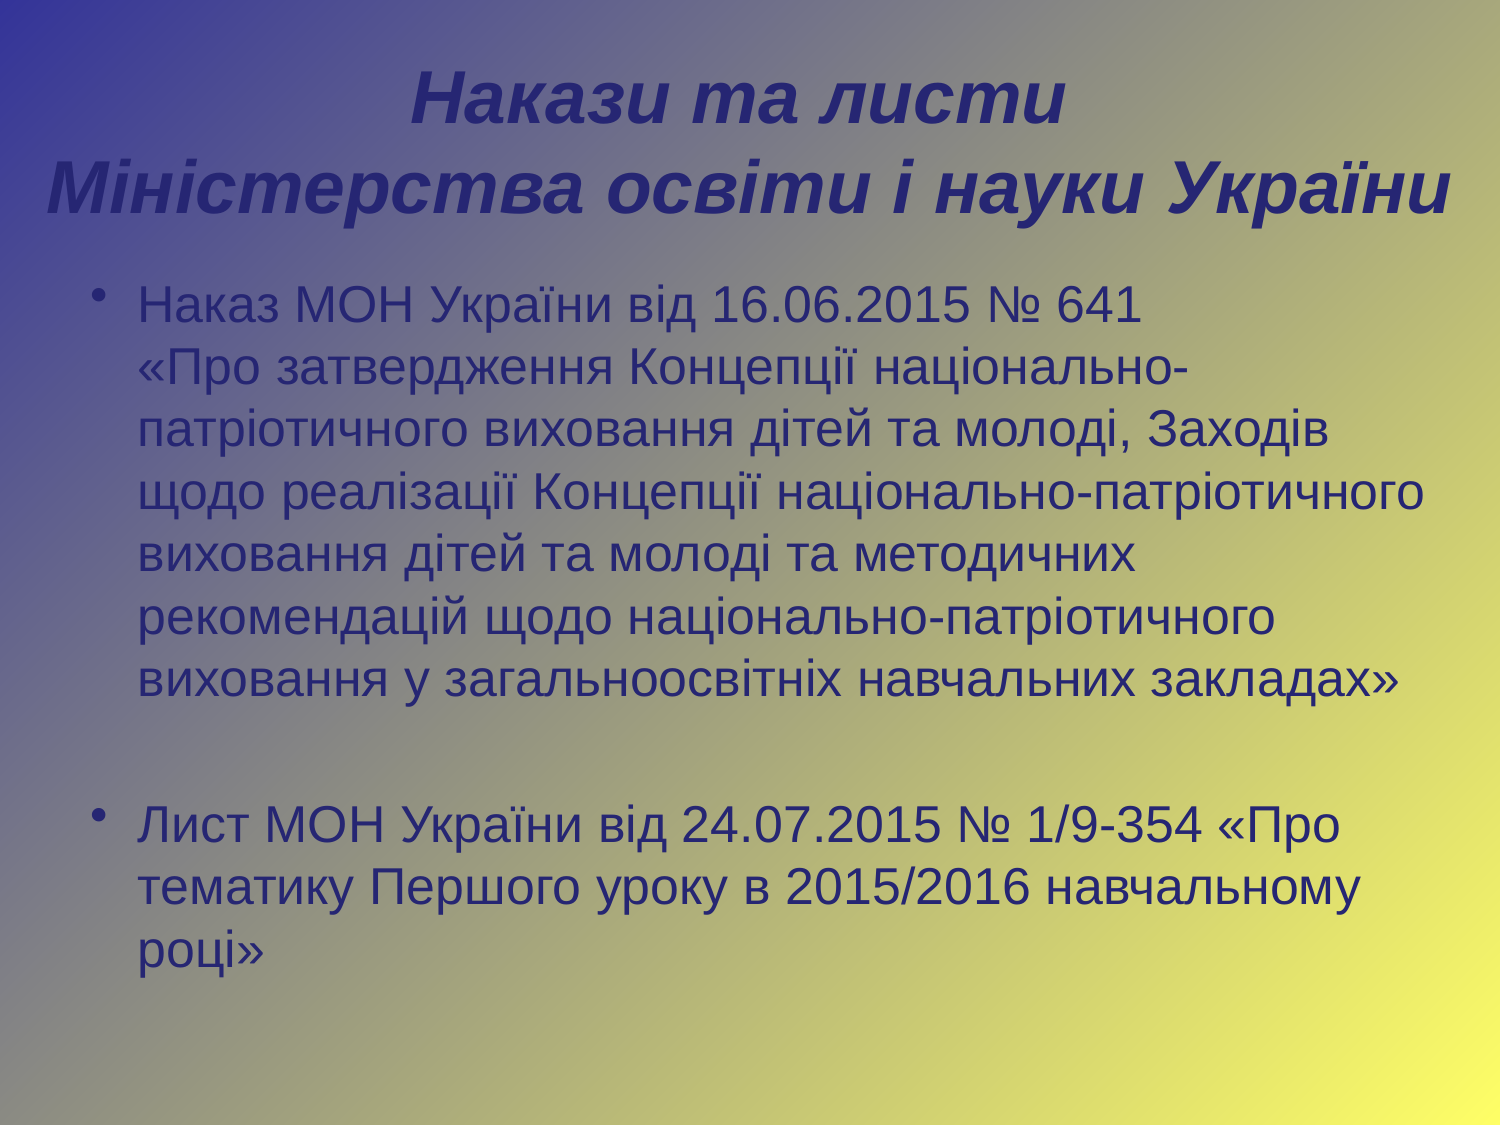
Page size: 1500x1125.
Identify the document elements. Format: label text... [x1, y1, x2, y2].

title Накази та листи Міністерства освіти і науки України [0, 45, 1500, 233]
list Наказ МОН України від 16.06.2015 № 641 «Про затвердження Концепції національно-патріотичного виховання дітей та молоді, Заходів щодо реалізації Концепції національно-патріотичного виховання дітей та молоді та методичних рекомендацій щодо національно-патріотичного виховання у загальноосвітніх навчальних закладах» Лист МОН України від 24.07.2015 № 1/9-354 «Про тематику Першого уроку в 2015/2016 навчальному році» [75, 262, 1459, 1035]
